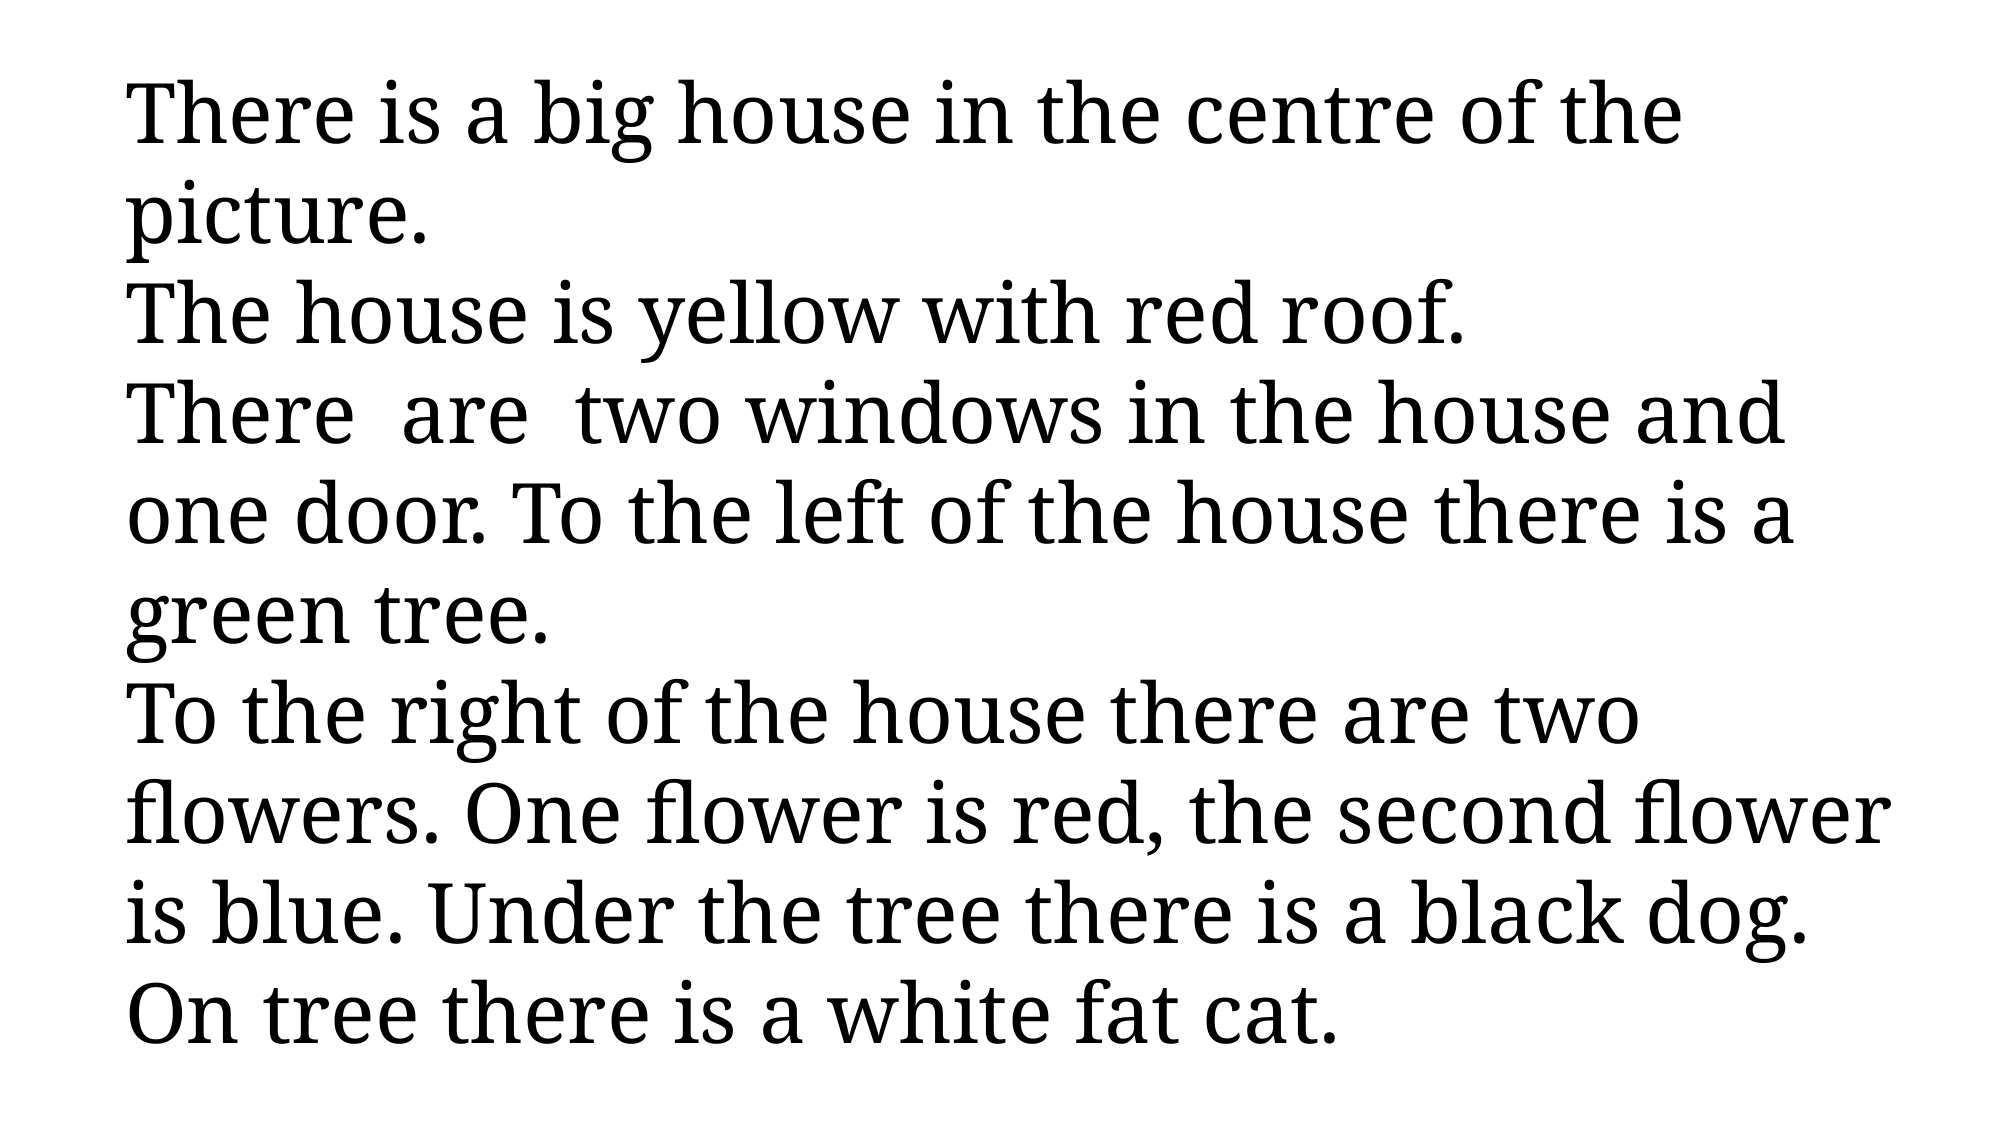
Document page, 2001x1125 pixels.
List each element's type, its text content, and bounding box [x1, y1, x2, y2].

text_box There is a big house in the centre of the picture. The house is yellow with red roof. There are two windows in the house and one door. To the left of the house there is a green tree. To the right of the house there are two flowers. One flower is red, the second flower is blue. Under the tree there is a black dog. On tree there is a white fat cat. [110, 52, 1932, 1068]
